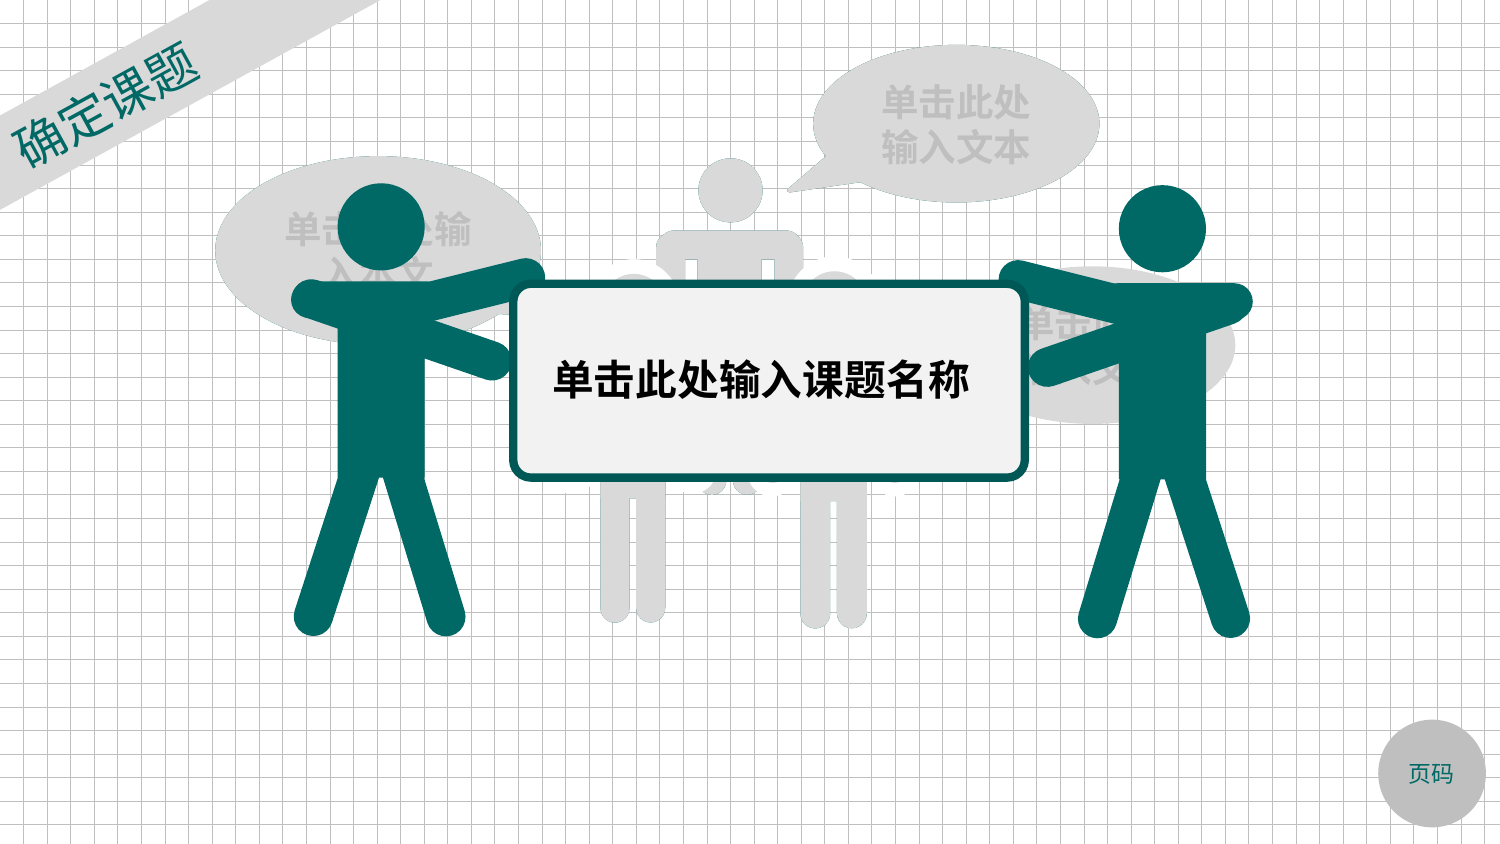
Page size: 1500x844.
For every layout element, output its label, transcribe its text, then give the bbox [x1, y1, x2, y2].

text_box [286, 182, 548, 641]
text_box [217, 46, 1234, 629]
text_box 页码 [1376, 717, 1489, 830]
text_box 确定课题 [0, 0, 385, 213]
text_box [996, 184, 1254, 643]
